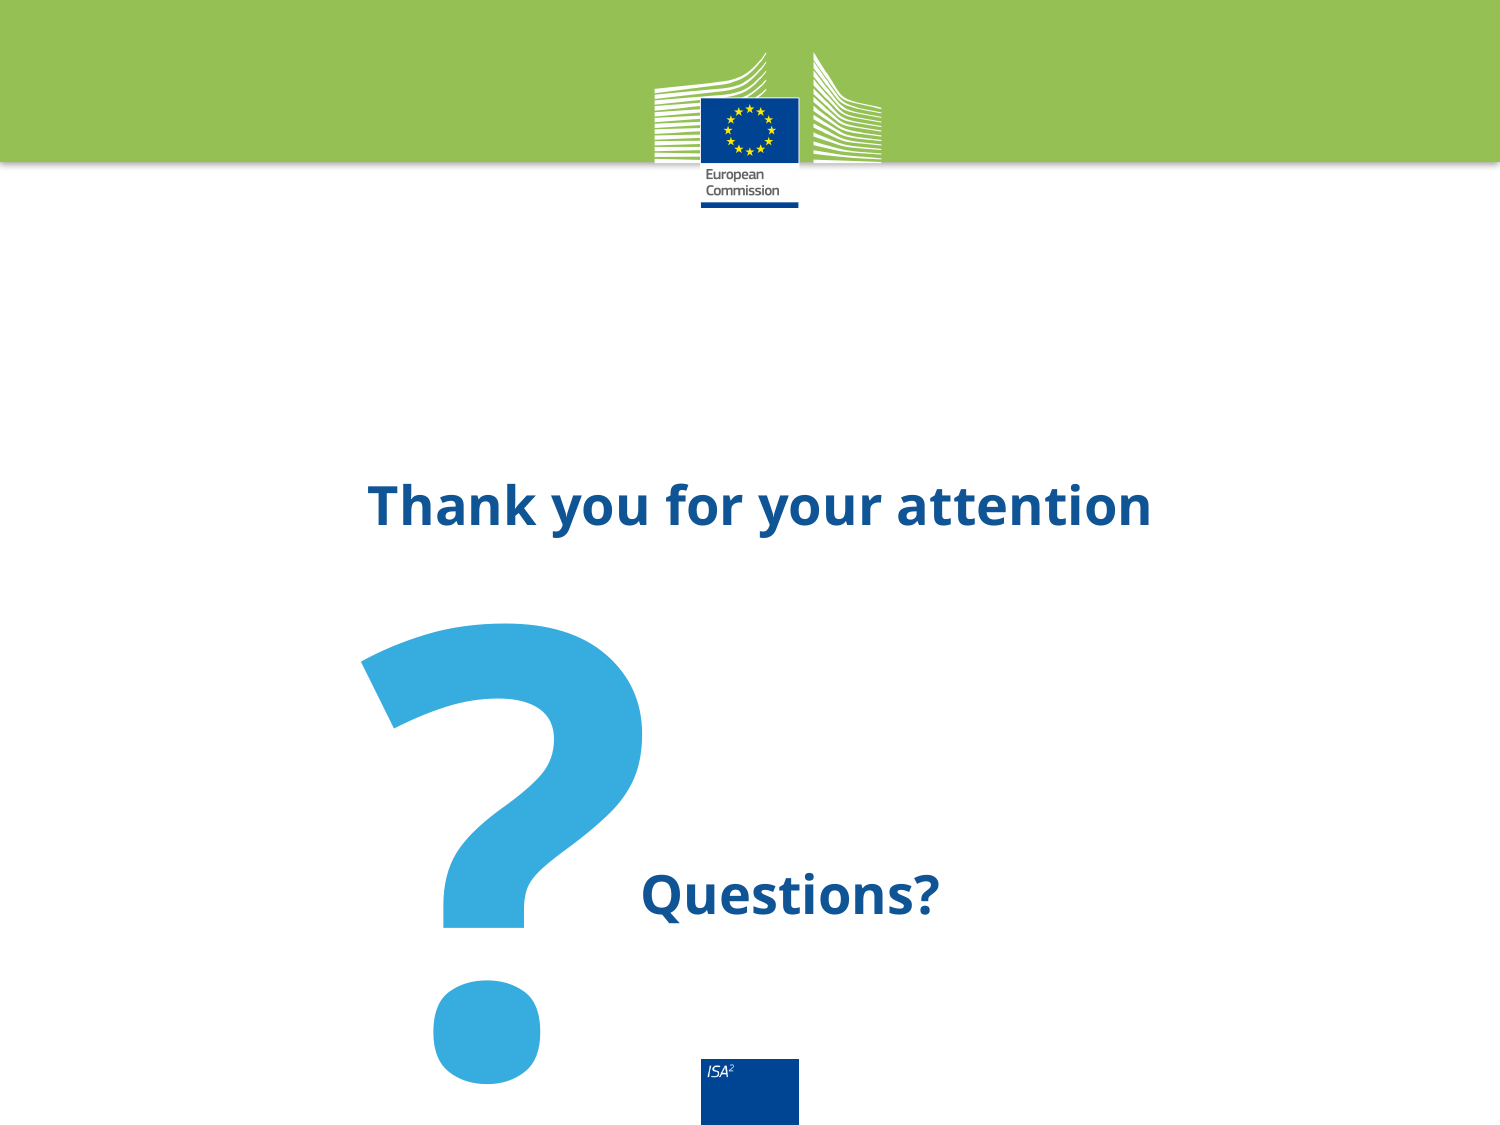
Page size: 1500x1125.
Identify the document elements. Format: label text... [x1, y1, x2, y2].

picture [607, 7, 892, 208]
title Thank you for your attention Questions? [169, 337, 1353, 1059]
text_box ? [344, 444, 569, 1125]
picture [701, 1059, 799, 1125]
